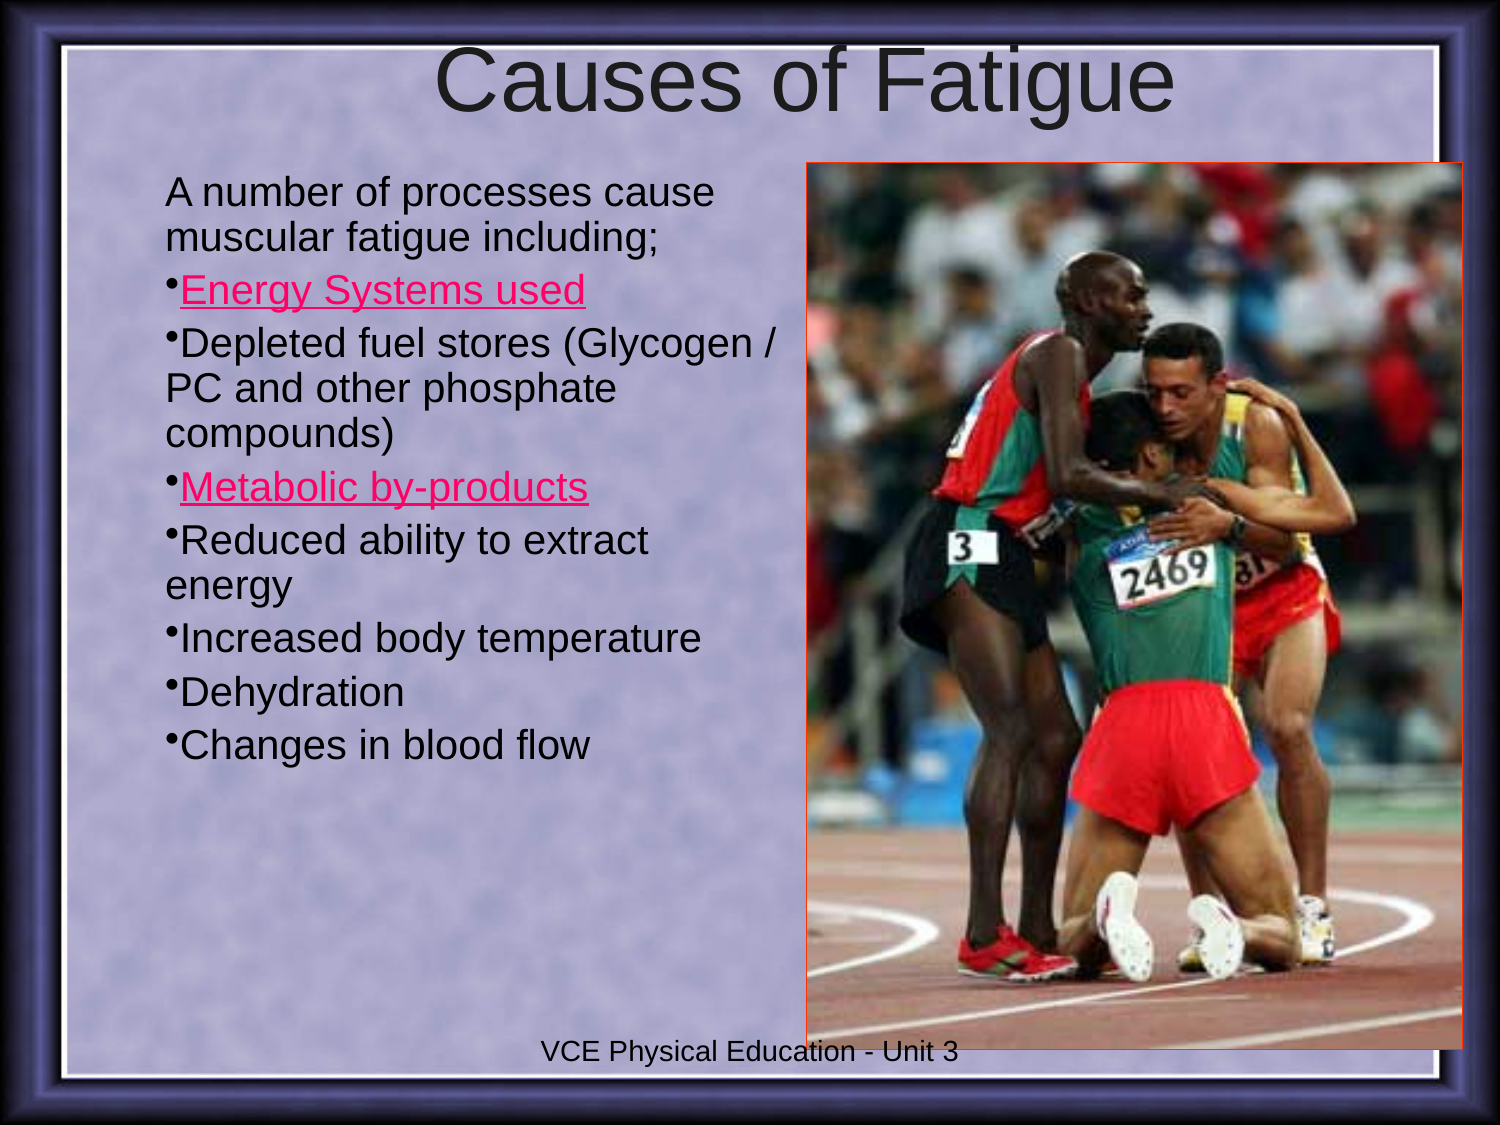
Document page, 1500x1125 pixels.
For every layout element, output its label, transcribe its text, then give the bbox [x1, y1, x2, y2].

footer VCE Physical Education - Unit 3 [512, 1024, 988, 1103]
list A number of processes cause muscular fatigue including; Energy Systems used Depleted fuel stores (Glycogen / PC and other phosphate compounds) Metabolic by-products Reduced ability to extract energy Increased body temperature Dehydration Changes in blood flow [149, 162, 794, 1051]
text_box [806, 162, 1463, 1051]
title Causes of Fatigue [149, 0, 1463, 151]
picture [0, 0, 1500, 1125]
